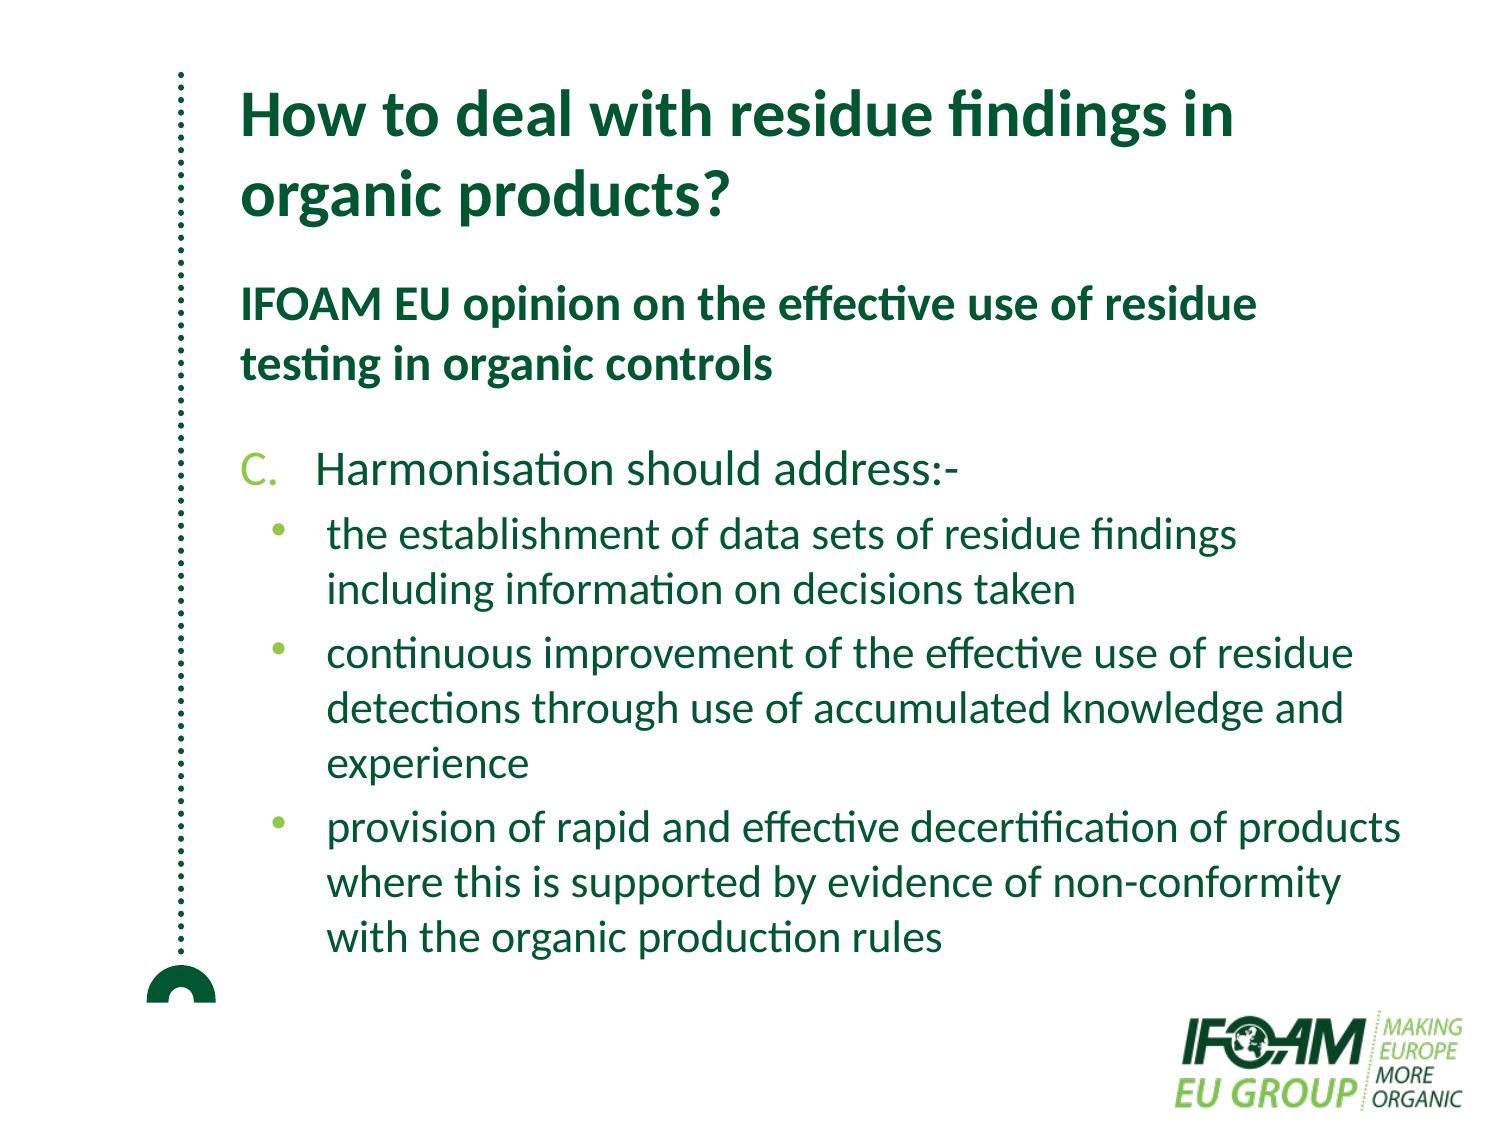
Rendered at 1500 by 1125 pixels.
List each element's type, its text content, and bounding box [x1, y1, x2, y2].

list IFOAM EU opinion on the effective use of residue testing in organic controls Harmonisation should address:- the establishment of data sets of residue findings including information on decisions taken continuous improvement of the effective use of residue detections through use of accumulated knowledge and experience provision of rapid and effective decertification of products where this is supported by evidence of non-conformity with the organic production rules [225, 262, 1425, 1000]
title How to deal with residue findings in organic products? [225, 62, 1425, 250]
